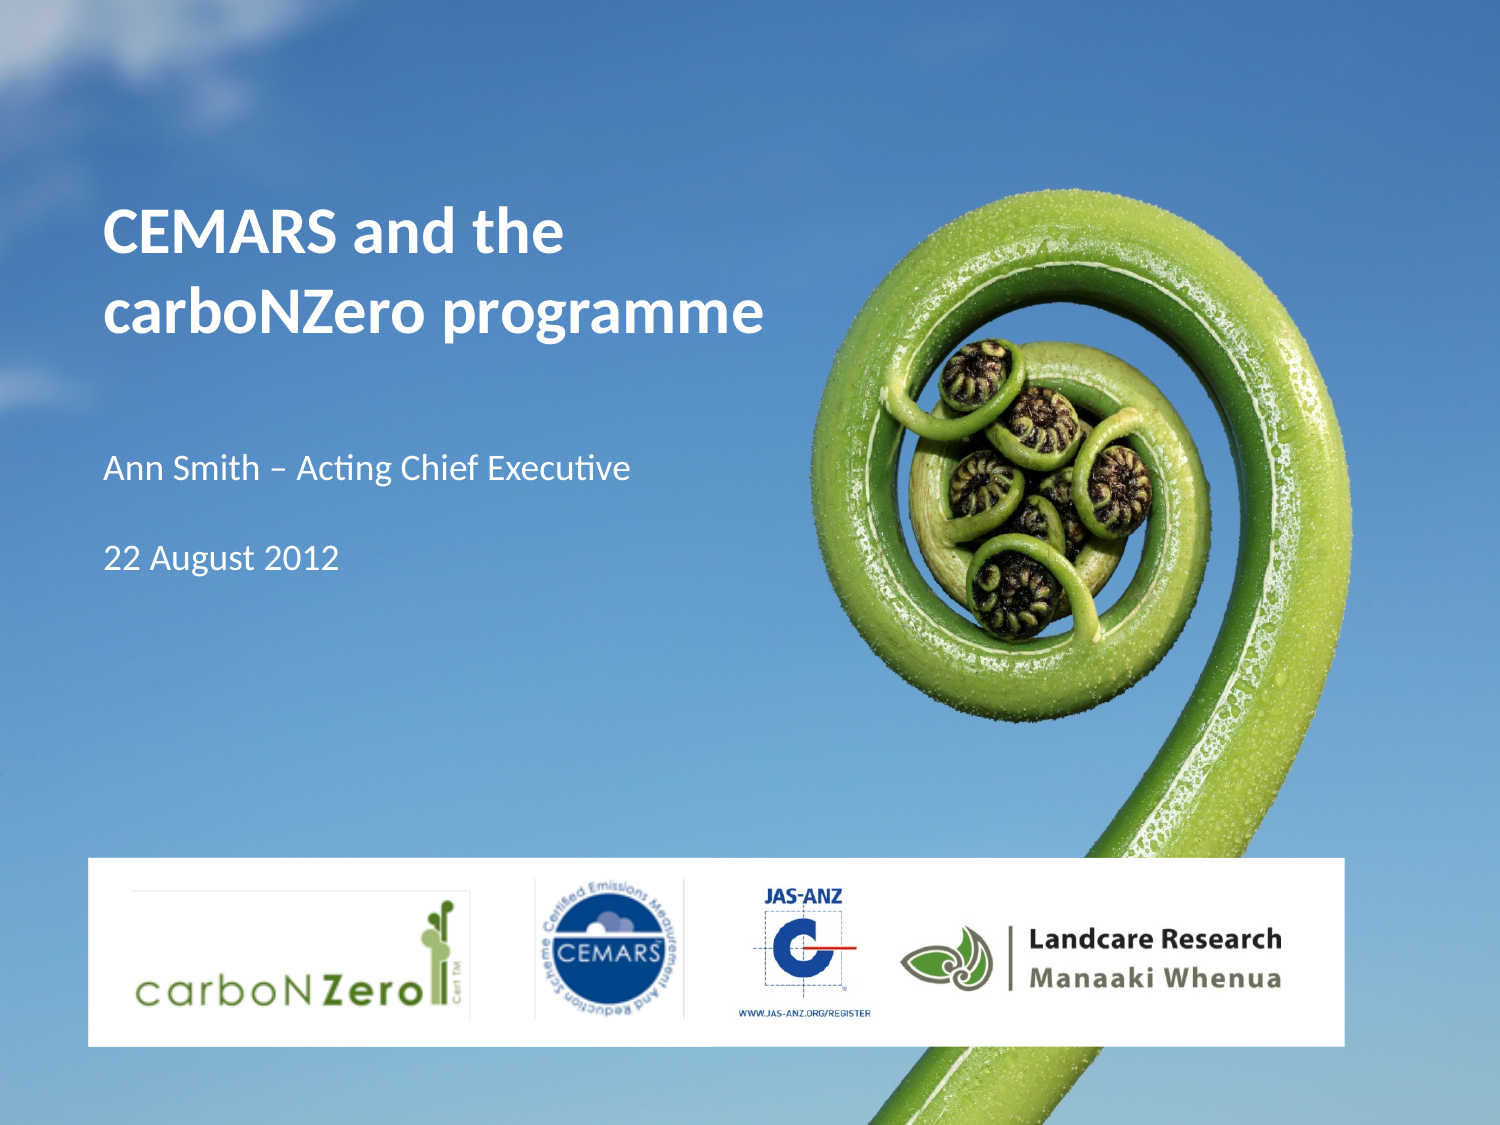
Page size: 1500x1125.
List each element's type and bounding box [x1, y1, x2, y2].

text_box [131, 878, 1281, 1021]
picture [0, 0, 1500, 1125]
